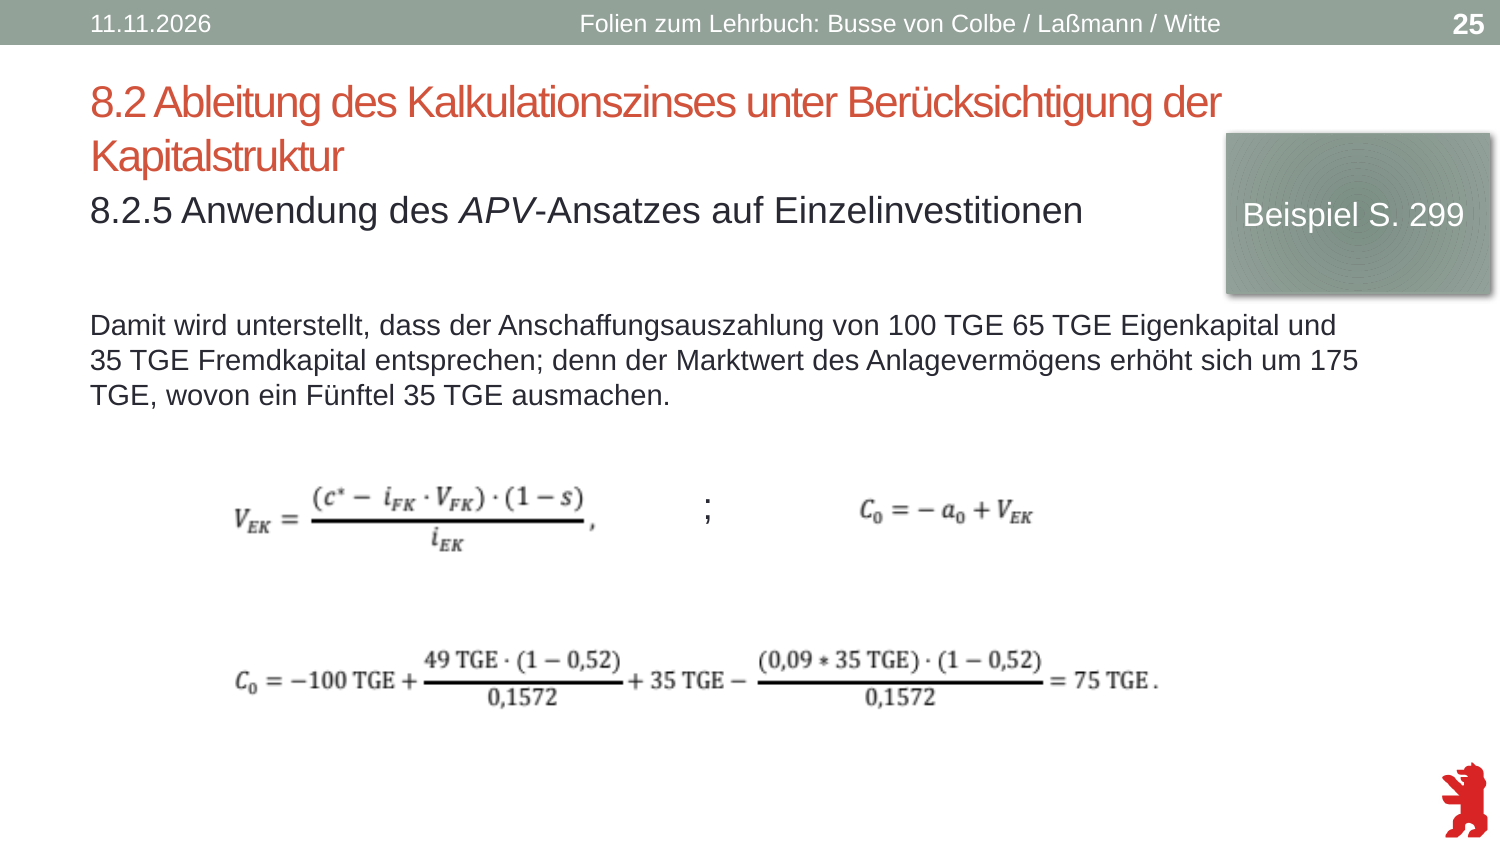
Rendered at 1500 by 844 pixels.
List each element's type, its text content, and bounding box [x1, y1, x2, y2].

footer Folien zum Lehrbuch: Busse von Colbe / Laßmann / Witte [562, 2, 1238, 43]
picture [154, 629, 1238, 738]
text_box Beispiel S. 299 [1226, 133, 1490, 294]
picture [200, 462, 622, 580]
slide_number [75, 2, 550, 43]
title 8.2 Ableitung des Kalkulationszinses unter Berücksichtigung der Kapitalstruktur [75, 65, 1425, 178]
slide_number 25 [1325, 2, 1500, 43]
text_box ; [687, 475, 728, 535]
text_box Damit wird unterstellt, dass der Anschaffungsauszahlung von 100 TGE 65 TGE Eigenkapital und 35 TGE Fremdkapital entsprechen; denn der Marktwert des Anlagevermögens erhöht sich um 175 TGE, wovon ein Fünftel 35 TGE ausmachen. [75, 298, 1379, 454]
text_box 8.2.5 Anwendung des APV-Ansatzes auf Einzelinvestitionen [74, 178, 1223, 239]
picture [832, 455, 1064, 569]
picture [1434, 760, 1500, 844]
